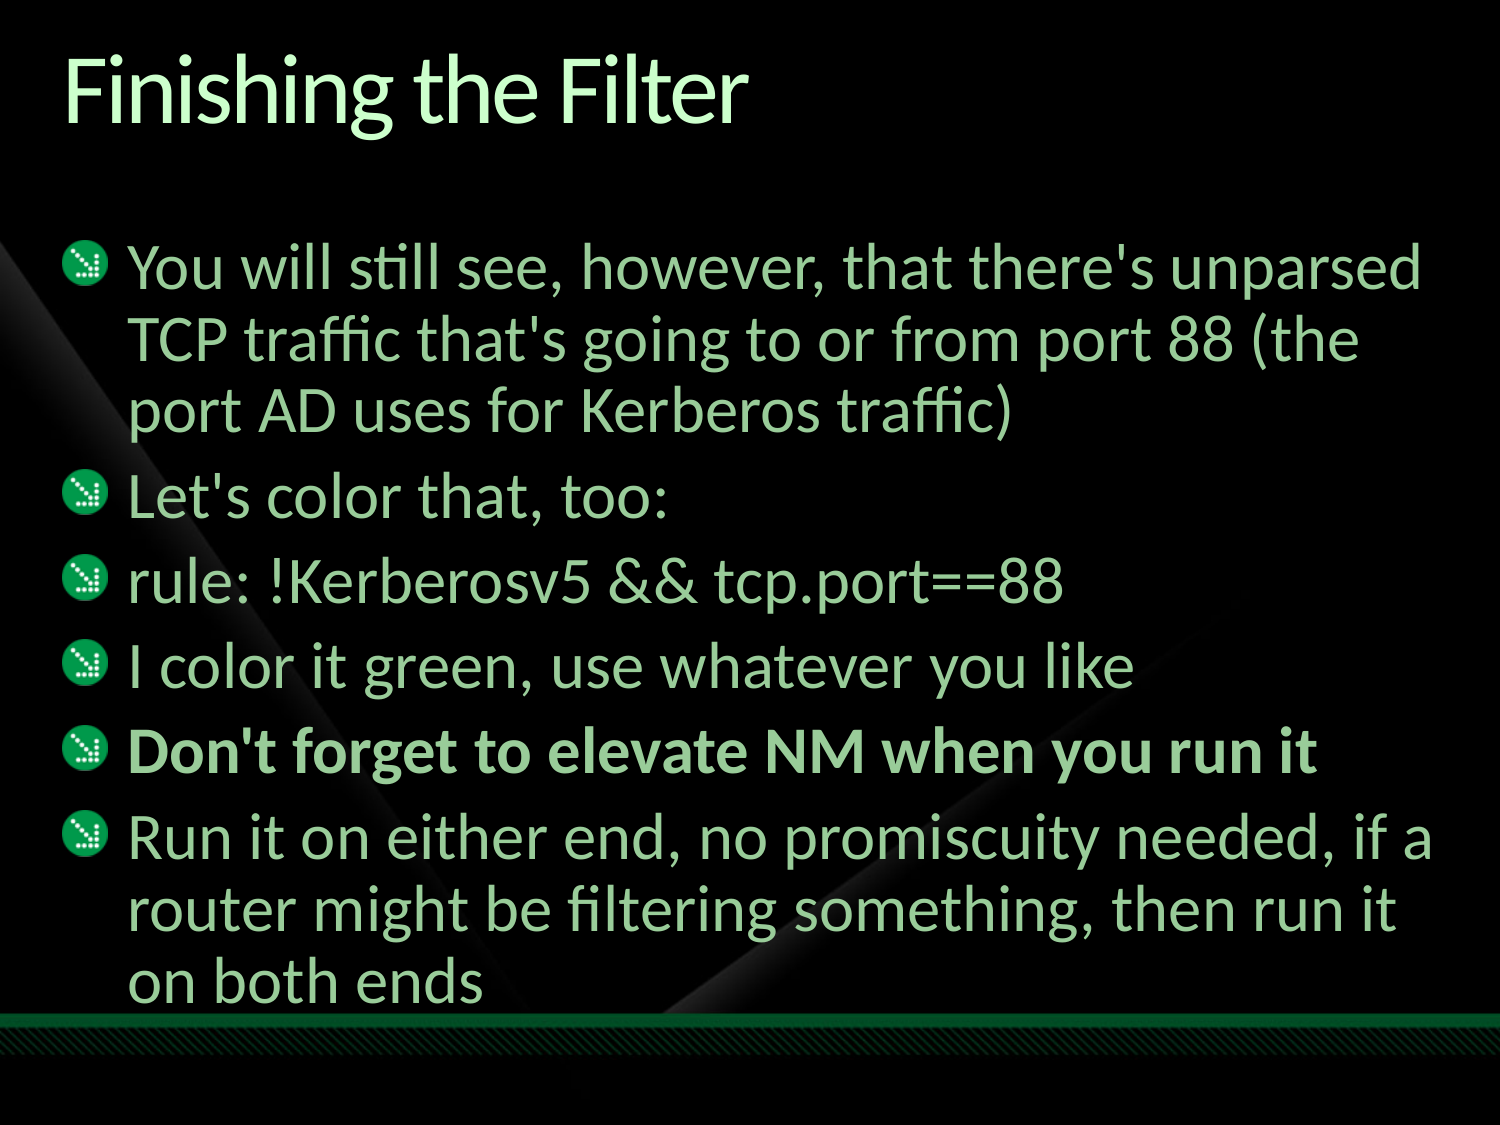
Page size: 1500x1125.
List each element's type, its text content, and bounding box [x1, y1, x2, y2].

list You will still see, however, that there's unparsed TCP traffic that's going to or from port 88 (the port AD uses for Kerberos traffic) Let's color that, too: rule: !Kerberosv5 && tcp.port==88 I color it green, use whatever you like Don't forget to elevate NM when you run it Run it on either end, no promiscuity needed, if a router might be filtering something, then run it on both ends [62, 231, 1438, 595]
title Finishing the Filter [62, 37, 1438, 147]
picture [0, 0, 1500, 1125]
